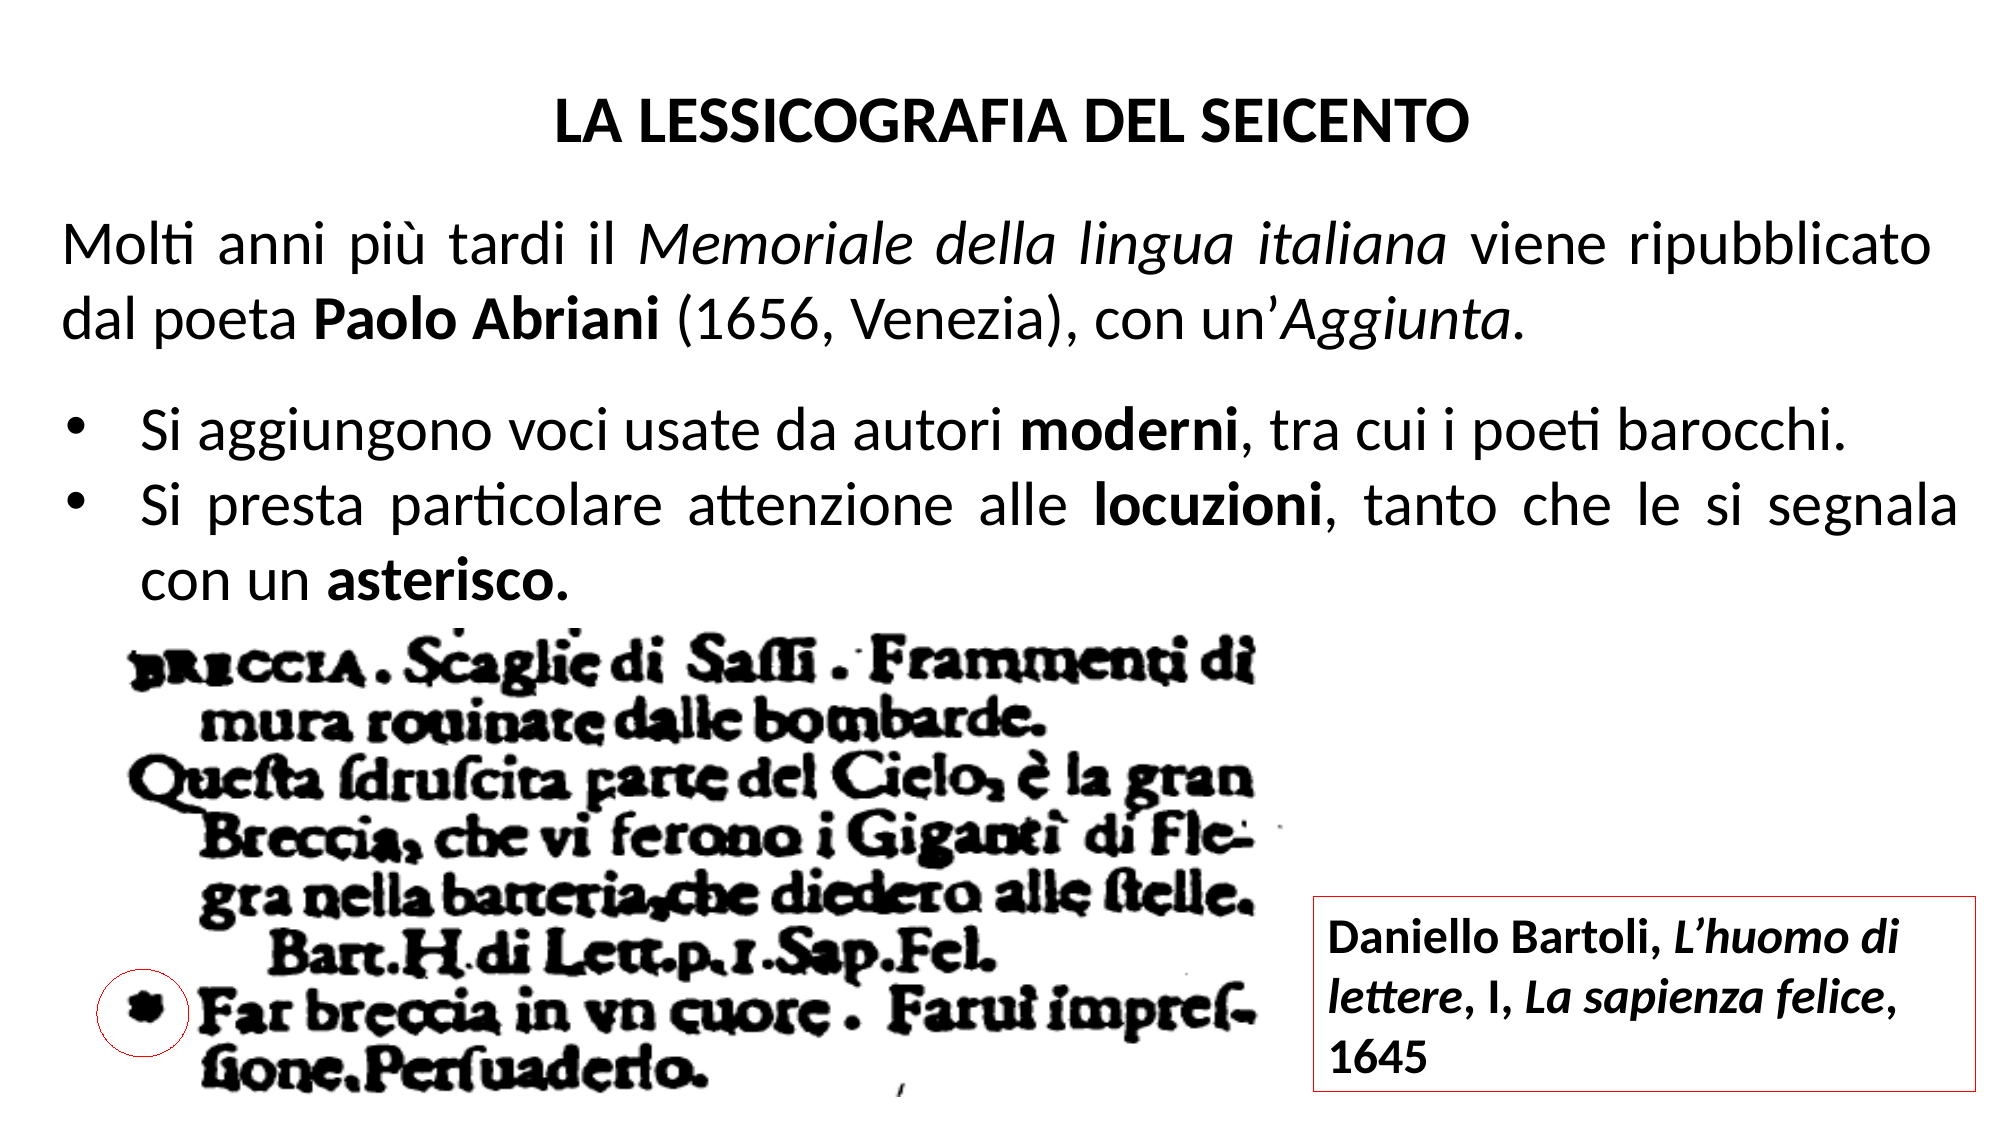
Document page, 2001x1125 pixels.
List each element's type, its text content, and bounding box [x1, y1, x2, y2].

text_box Molti anni più tardi il Memoriale della lingua italiana viene ripubblicato dal poeta Paolo Abriani (1656, Venezia), con un’Aggiunta. [46, 194, 1948, 360]
text_box Si aggiungono voci usate da autori moderni, tra cui i poeti barocchi. Si presta particolare attenzione alle locuzioni, tanto che le si segnala con un asterisco. [50, 355, 1976, 621]
text_box Daniello Bartoli, L’huomo di lettere, I, La sapienza felice, 1645 [1313, 896, 1976, 1092]
text_box LA LESSICOGRAFIA DEL SEICENTO [129, 68, 1897, 164]
picture [96, 628, 1290, 1097]
